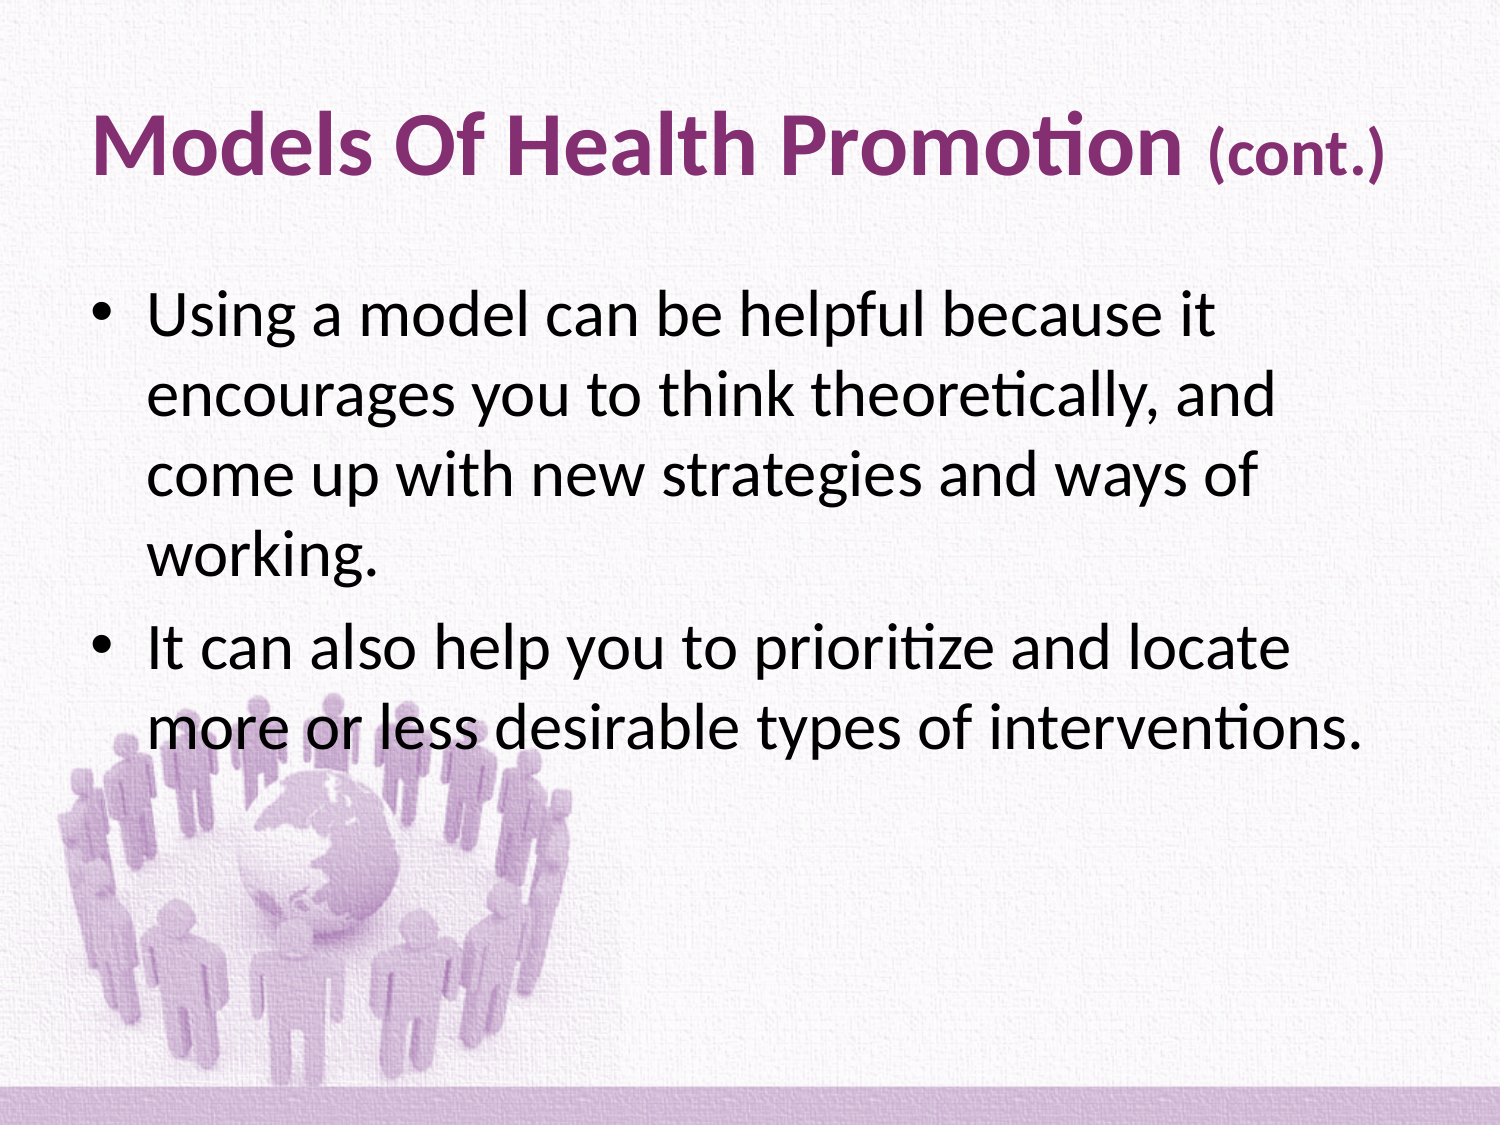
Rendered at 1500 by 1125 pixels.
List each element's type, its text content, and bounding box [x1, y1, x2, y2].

title Models Of Health Promotion (cont.) [75, 45, 1425, 233]
list Using a model can be helpful because it encourages you to think theoretically, and come up with new strategies and ways of working. It can also help you to prioritize and locate more or less desirable types of interventions. [75, 262, 1425, 1005]
